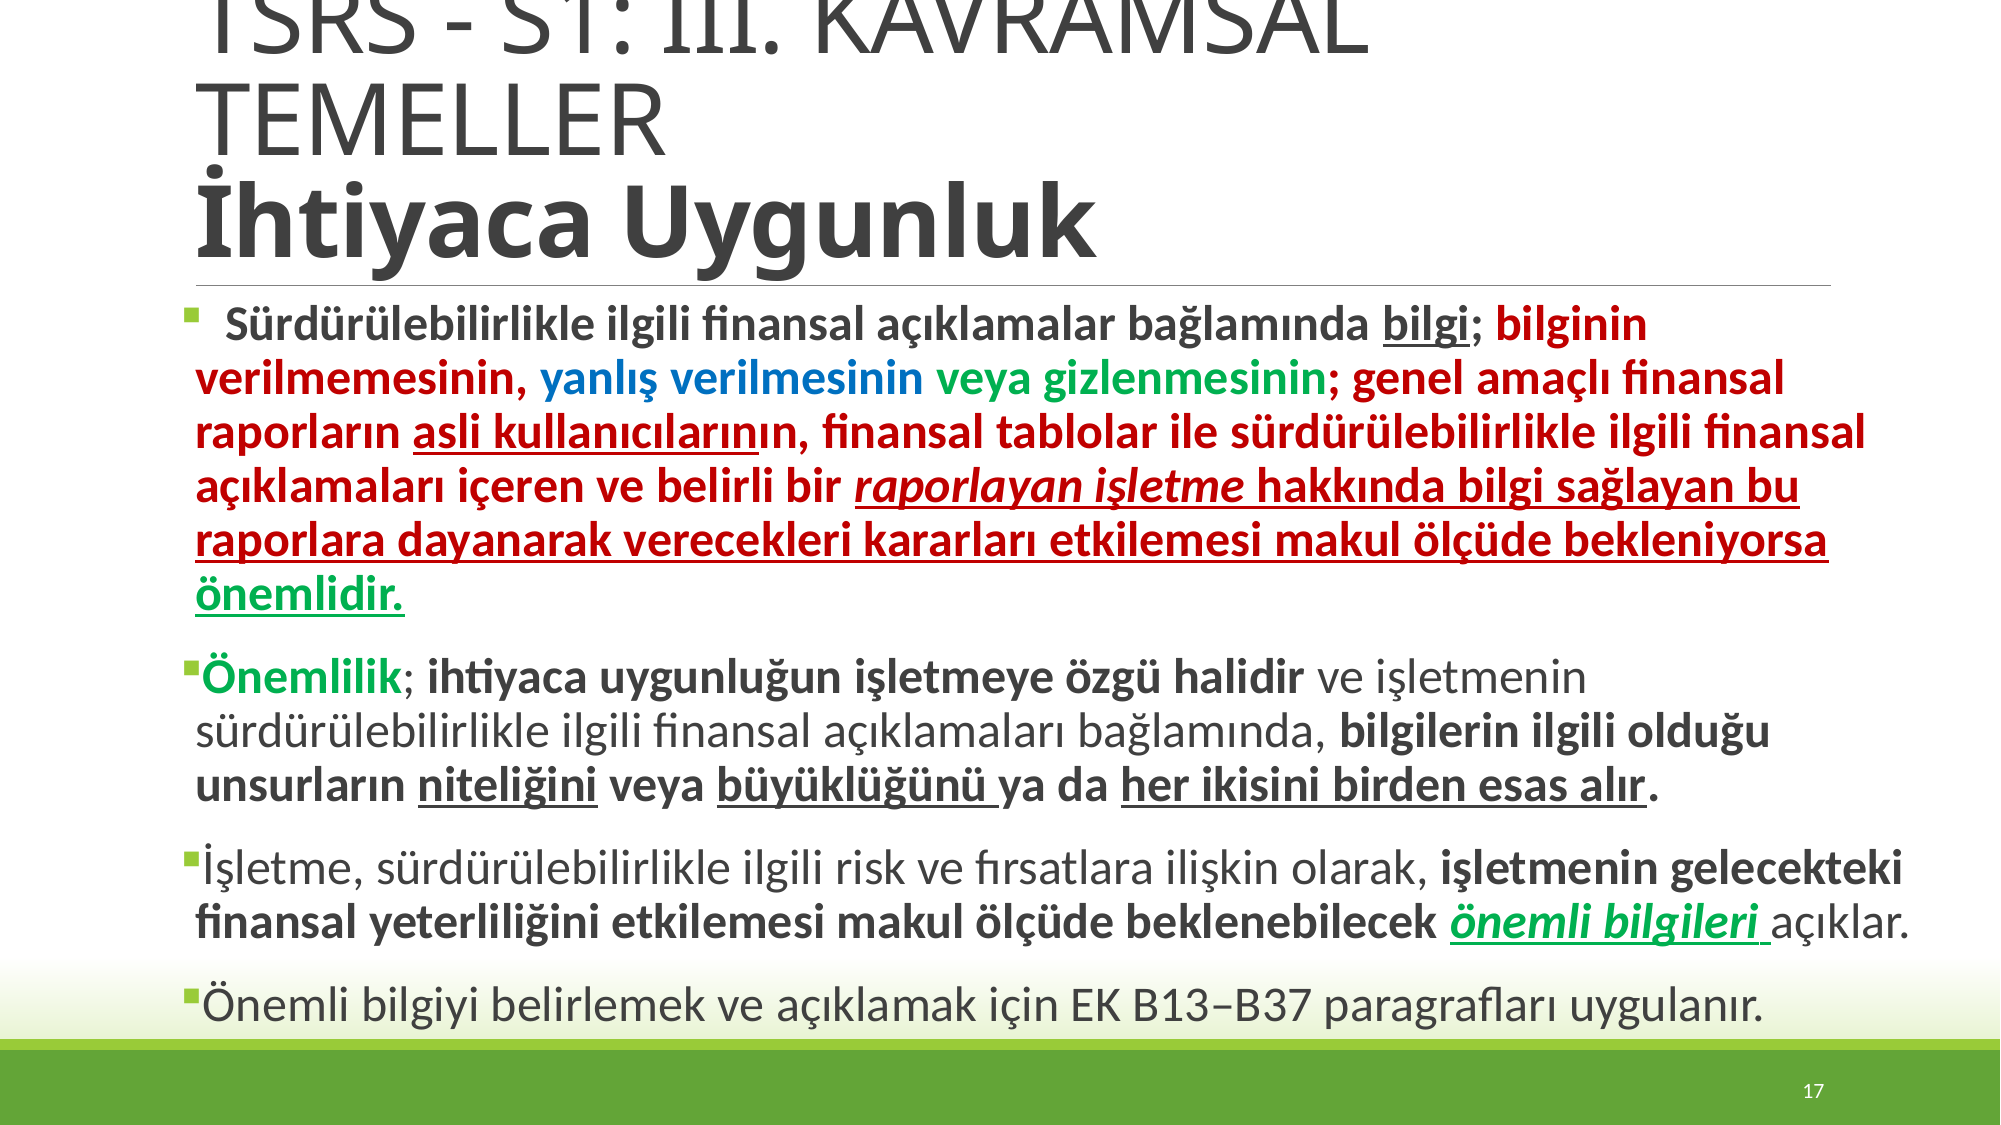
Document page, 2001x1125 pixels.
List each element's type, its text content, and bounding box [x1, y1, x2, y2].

list Sürdürülebilirlikle ilgili finansal açıklamalar bağlamında bilgi; bilginin verilmemesinin, yanlış verilmesinin veya gizlenmesinin; genel amaçlı finansal raporların asli kullanıcılarının, finansal tablolar ile sürdürülebilirlikle ilgili finansal açıklamaları içeren ve belirli bir raporlayan işletme hakkında bilgi sağlayan bu raporlara dayanarak verecekleri kararları etkilemesi makul ölçüde bekleniyorsa önemlidir. Önemlilik; ihtiyaca uygunluğun işletmeye özgü halidir ve işletmenin sürdürülebilirlikle ilgili finansal açıklamaları bağlamında, bilgilerin ilgili olduğu unsurların niteliğini veya büyüklüğünü ya da her ikisini birden esas alır. İşletme, sürdürülebilirlikle ilgili risk ve fırsatlara ilişkin olarak, işletmenin gelecekteki finansal yeterliliğini etkilemesi makul ölçüde beklenebilecek önemli bilgileri açıklar. Önemli bilgiyi belirlemek ve açıklamak için EK B13–B37 paragrafları uygulanır. [180, 289, 1937, 1059]
slide_number 17 [1624, 1059, 1840, 1120]
title TSRS - S1: III. KAVRAMSAL TEMELLER İhtiyaca Uygunluk [180, 47, 1830, 285]
